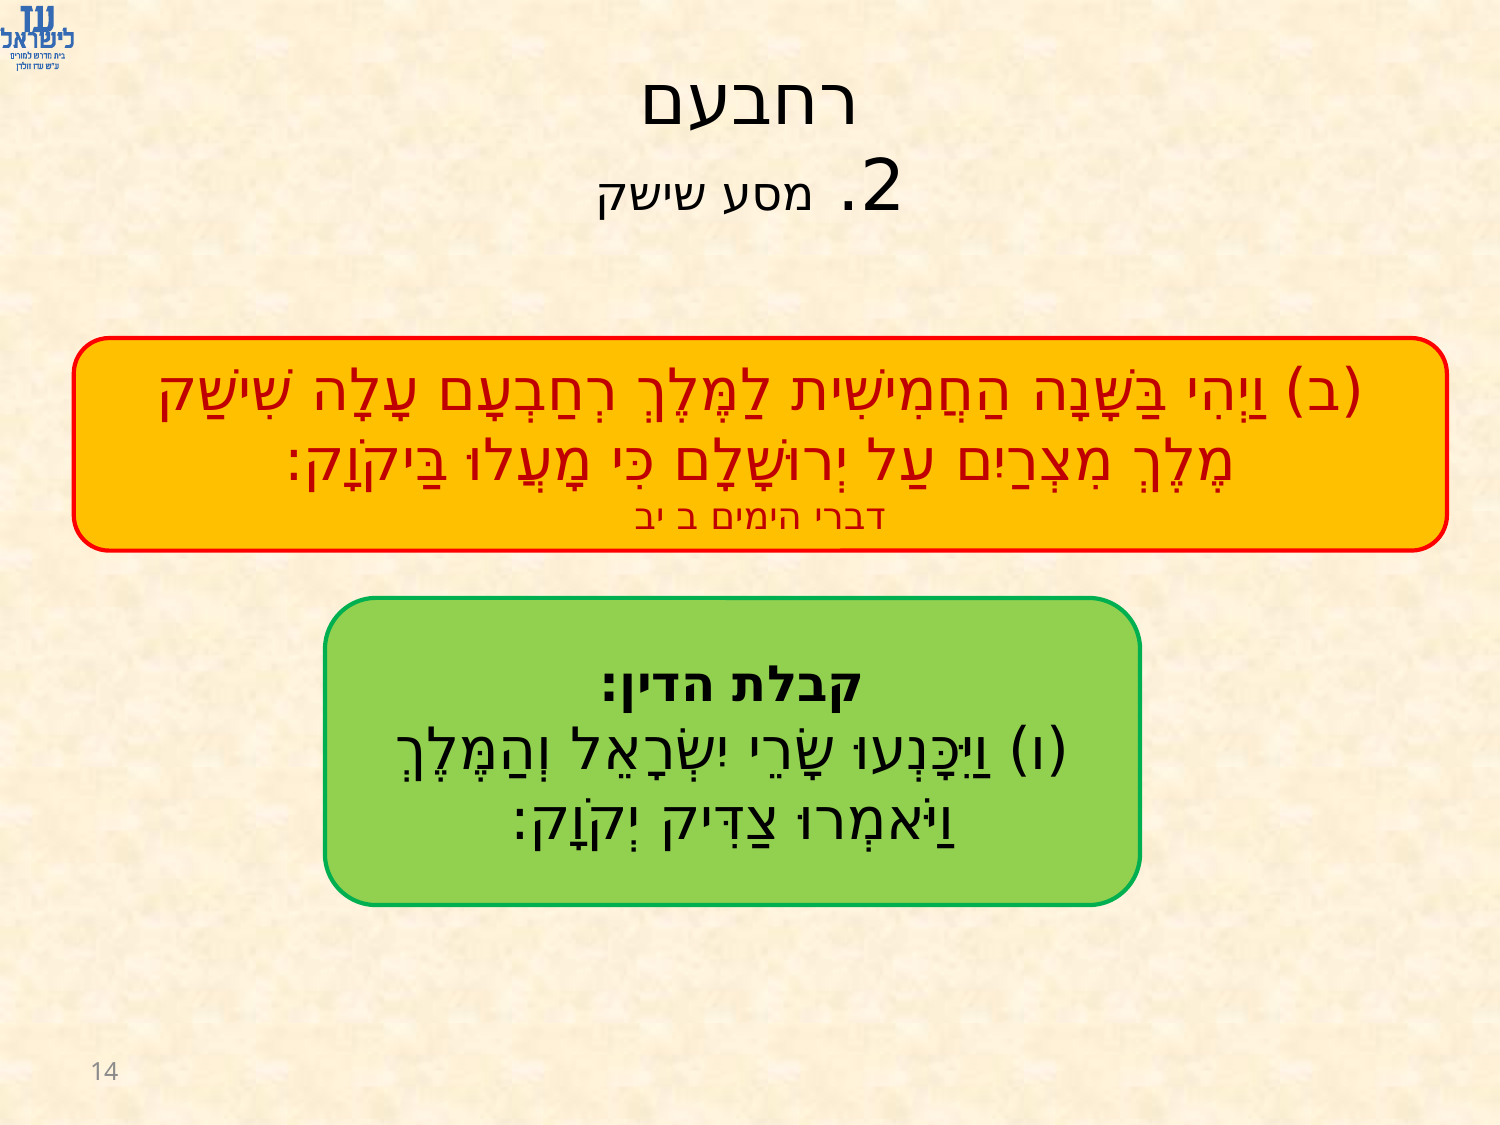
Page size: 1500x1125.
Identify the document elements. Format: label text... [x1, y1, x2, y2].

slide_number 14 [75, 1042, 425, 1103]
title רחבעם 2. מסע שישק [75, 45, 1425, 233]
text_box קבלת הדין: (ו) וַיִּכָּנְעוּ שָׂרֵי יִשְׂרָאֵל וְהַמֶּלֶךְ וַיֹּאמְרוּ צַדִּיק יְקֹוָק: [322, 595, 1143, 908]
picture [0, 0, 1500, 1125]
text_box (ב) וַיְהִי בַּשָּׁנָה הַחֲמִישִׁית לַמֶּלֶךְ רְחַבְעָם עָלָה שִׁישַׁק מֶלֶךְ מִצְרַיִם עַל יְרוּשָׁלִָם כִּי מָעֲלוּ בַּיקֹוָק: דברי הימים ב יב [71, 335, 1450, 553]
